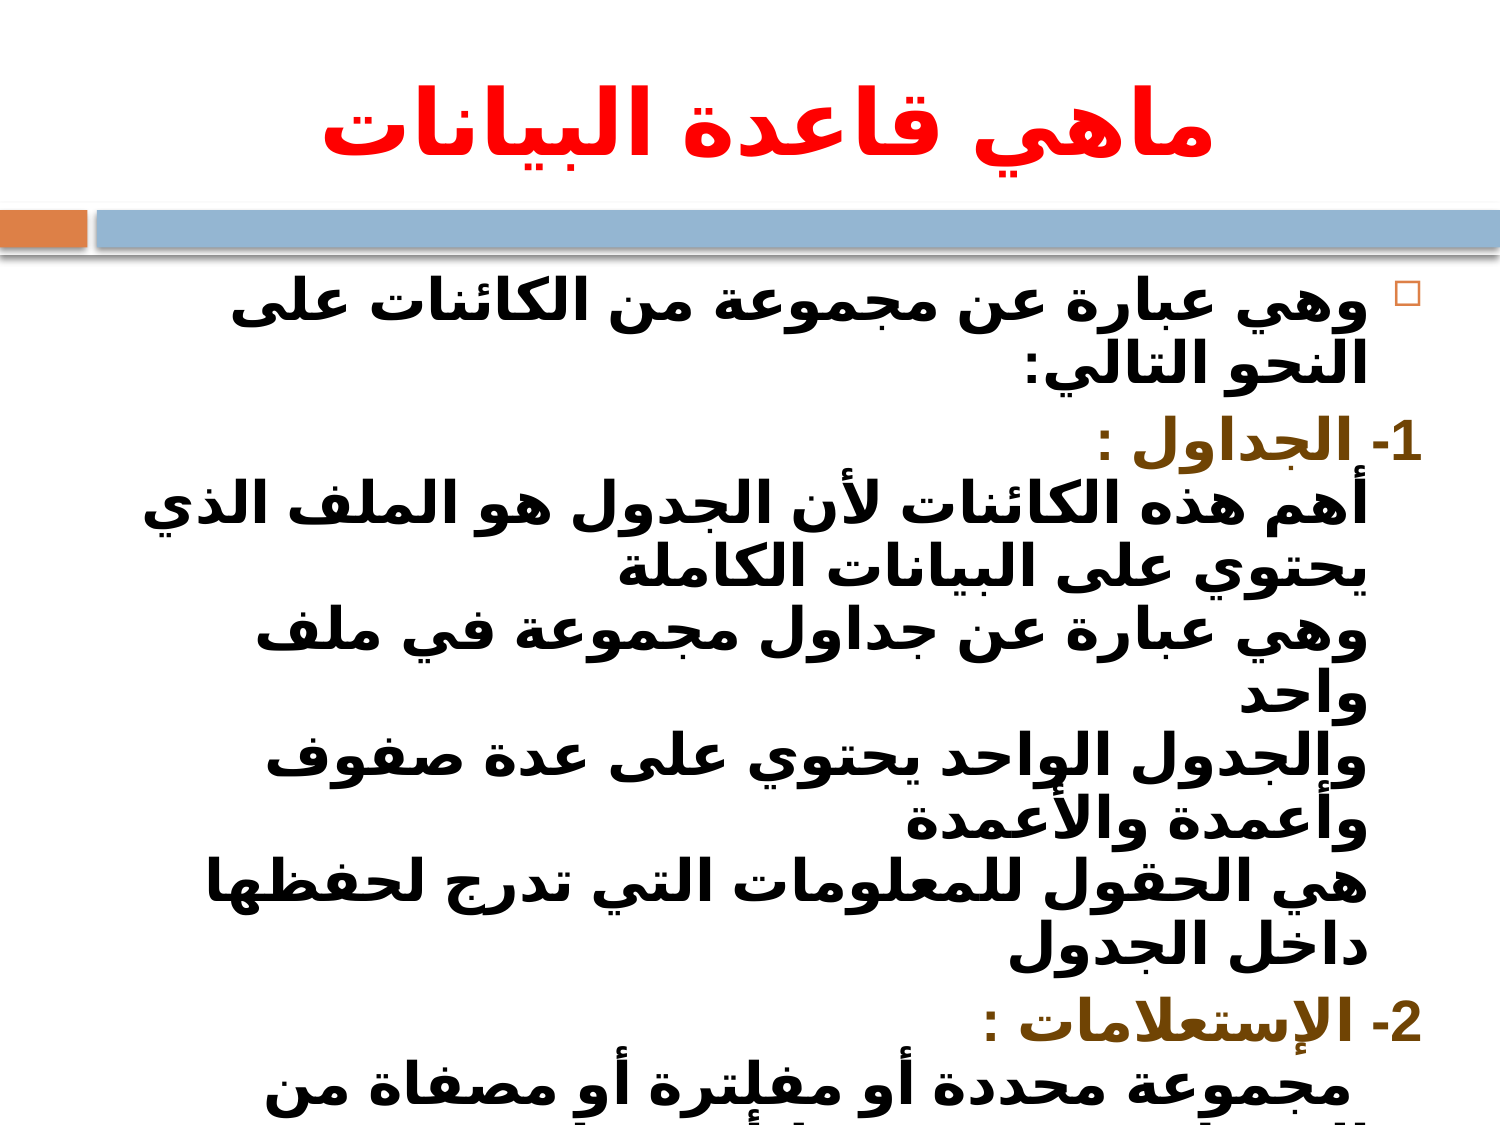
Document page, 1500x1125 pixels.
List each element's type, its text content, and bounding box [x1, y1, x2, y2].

list وهي عبارة عن مجموعة من الكائنات على النحو التالي: 1- الجداول : أهم هذه الكائنات لأن الجدول هو الملف الذي يحتوي على البيانات الكاملة وهي عبارة عن جداول مجموعة في ملف واحد والجدول الواحد يحتوي على عدة صفوف وأعمدة والأعمدة هي الحقول للمعلومات التي تدرج لحفظها داخل الجدول 2- الإستعلامات : مجموعة محددة أو مفلترة أو مصفاة من الجدول حسب شروط أو خصائص معينة . [100, 262, 1438, 1000]
title ماهي قاعدة البيانات [100, 37, 1438, 200]
